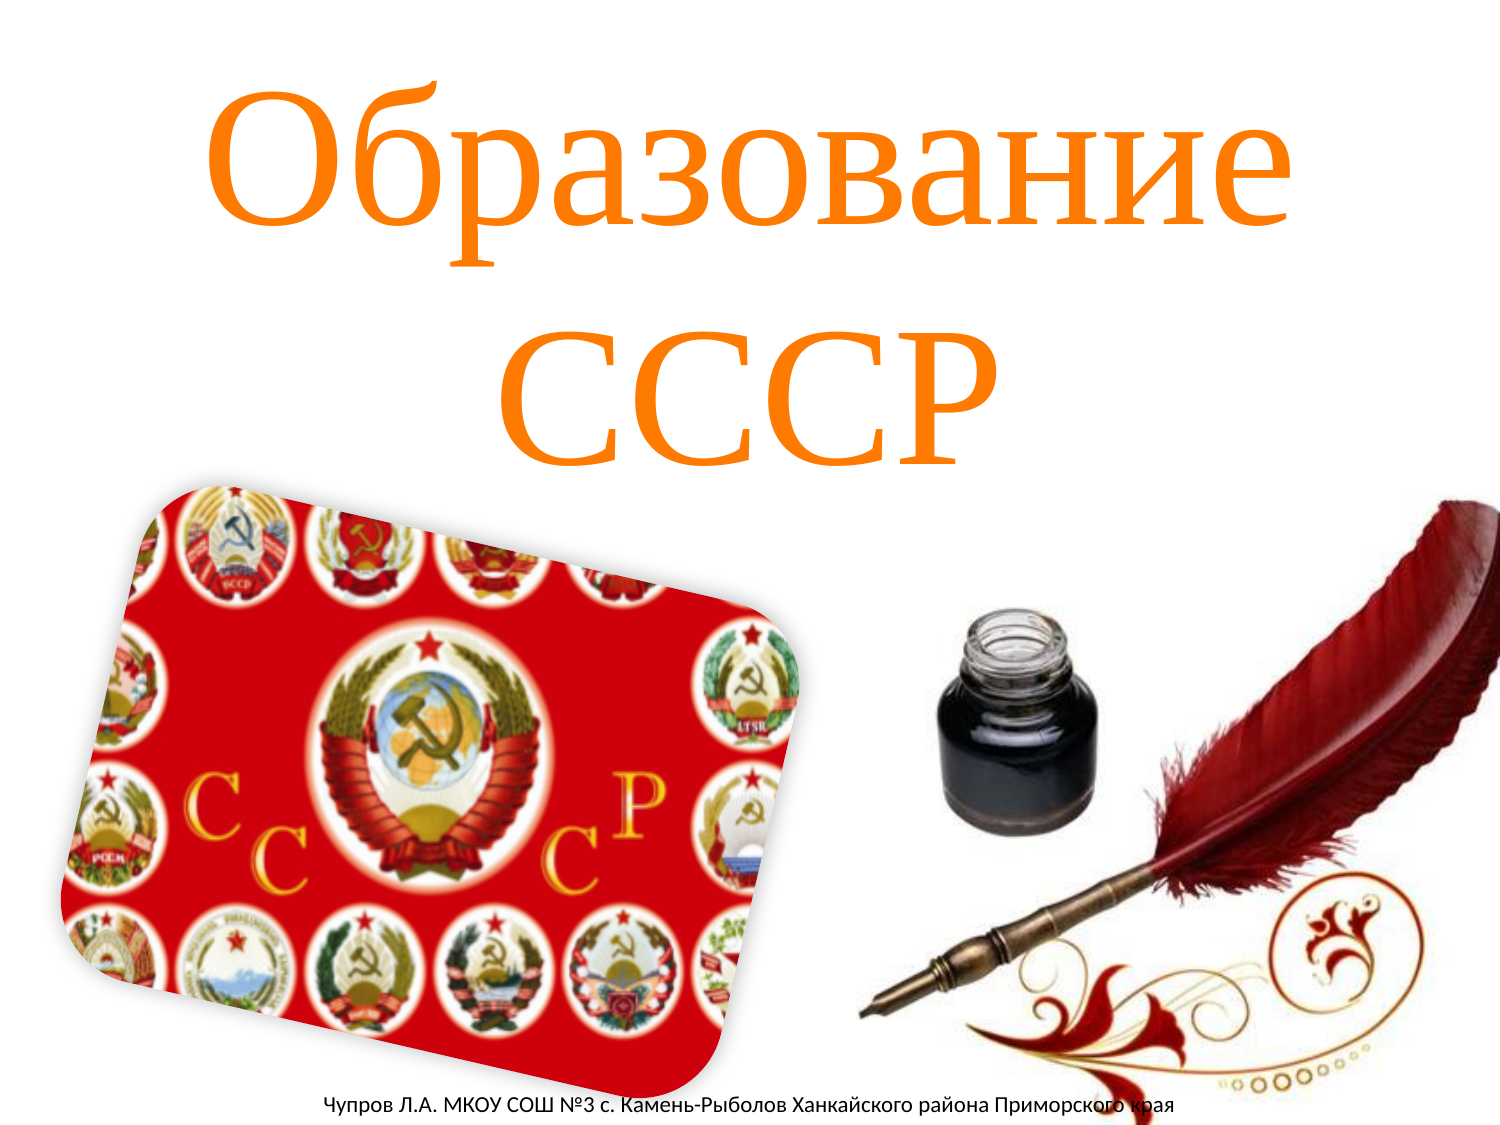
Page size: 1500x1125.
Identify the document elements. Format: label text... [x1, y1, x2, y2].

text_box Образование СССР [86, 3, 1413, 527]
picture [0, 0, 1500, 1099]
text_box Чупров Л.А. МКОУ СОШ №3 с. Камень-Рыболов Ханкайского района Приморского края [0, 1080, 1500, 1125]
